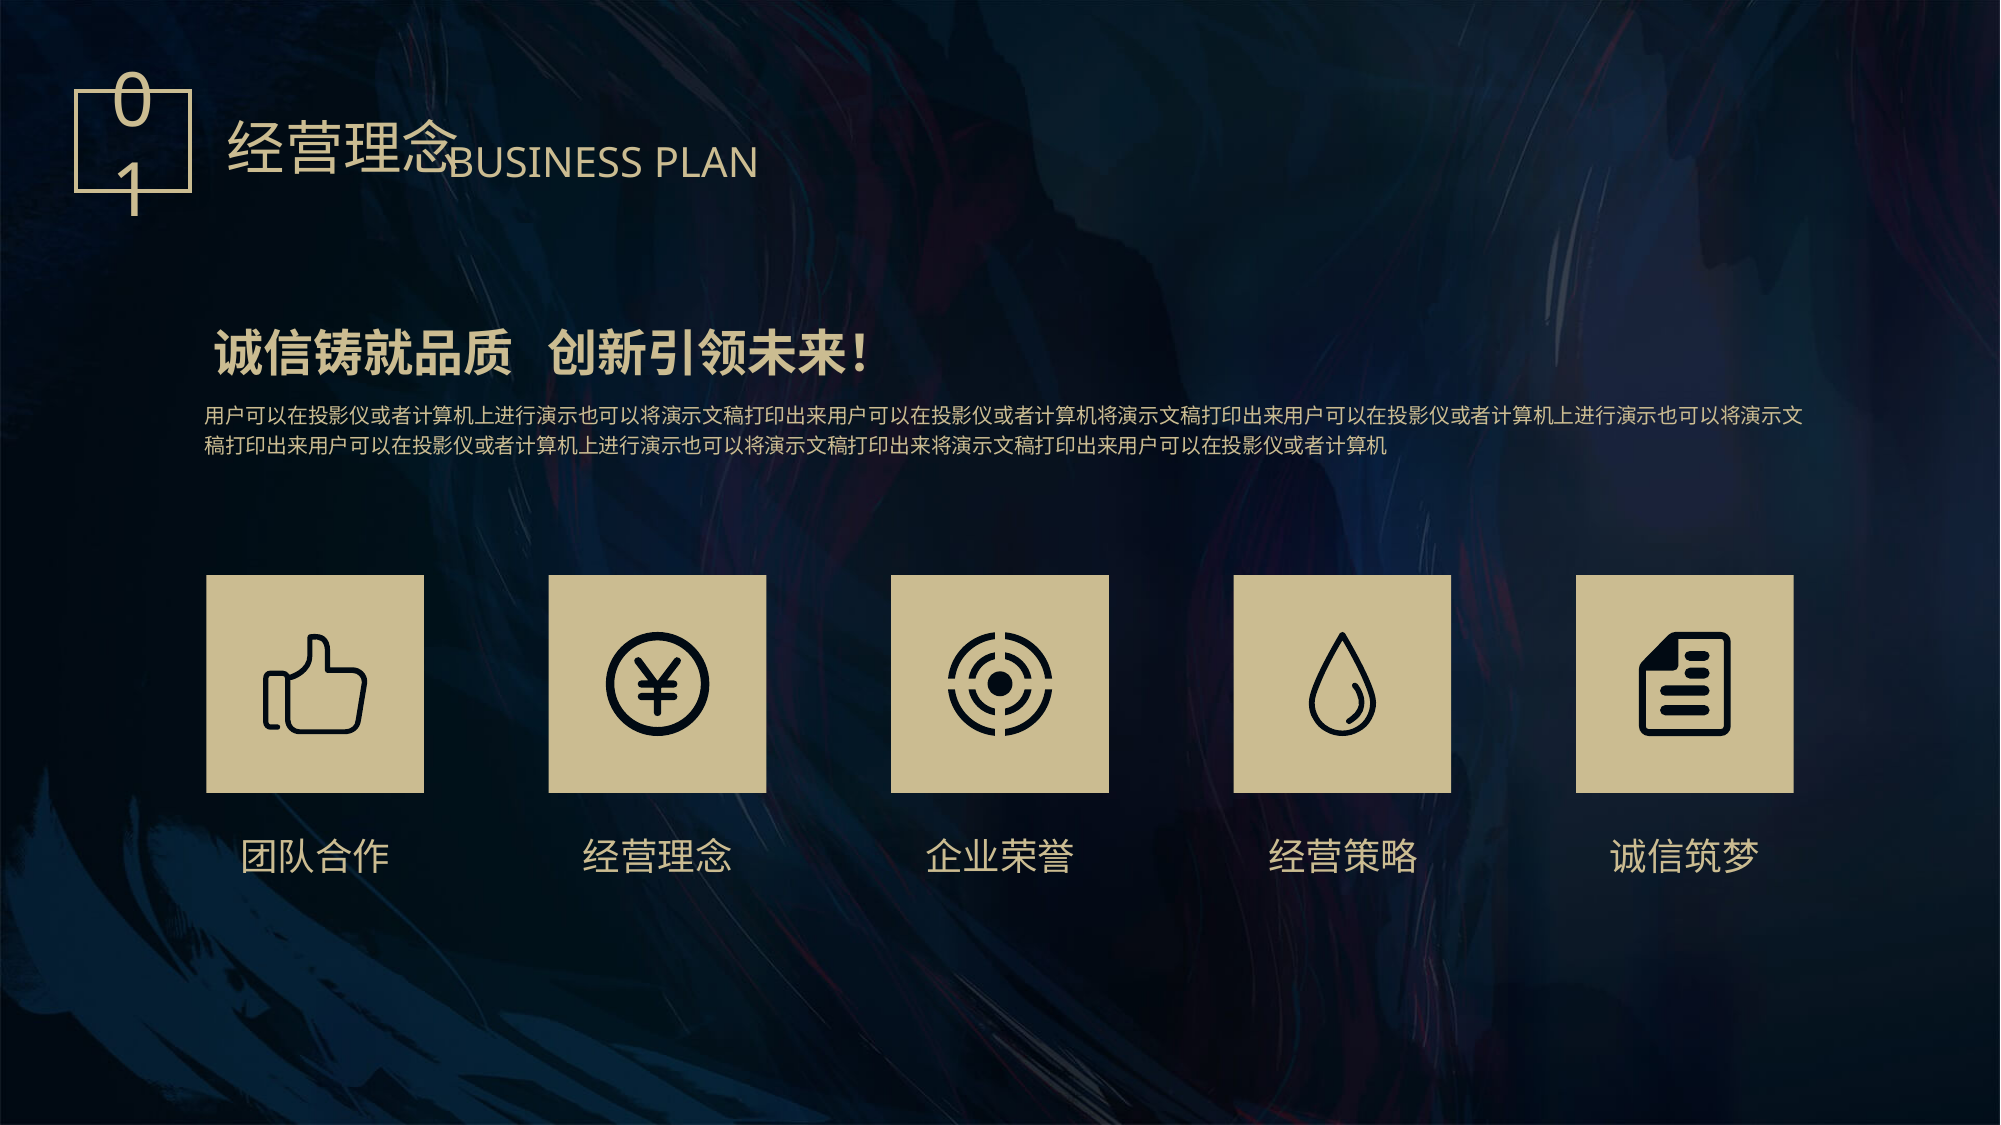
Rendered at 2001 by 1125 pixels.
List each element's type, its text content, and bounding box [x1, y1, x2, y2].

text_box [548, 575, 767, 793]
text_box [75, 90, 748, 195]
text_box 经营理念 [567, 825, 748, 886]
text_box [891, 575, 1109, 793]
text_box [206, 575, 424, 793]
text_box 经营策略 [1253, 825, 1433, 886]
text_box 团队合作 [225, 825, 406, 886]
picture [0, 0, 2000, 1125]
text_box 诚信筑梦 [1594, 825, 1775, 886]
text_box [189, 314, 1827, 527]
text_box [1575, 575, 1794, 793]
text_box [1233, 575, 1452, 793]
text_box 企业荣誉 [910, 825, 1091, 886]
